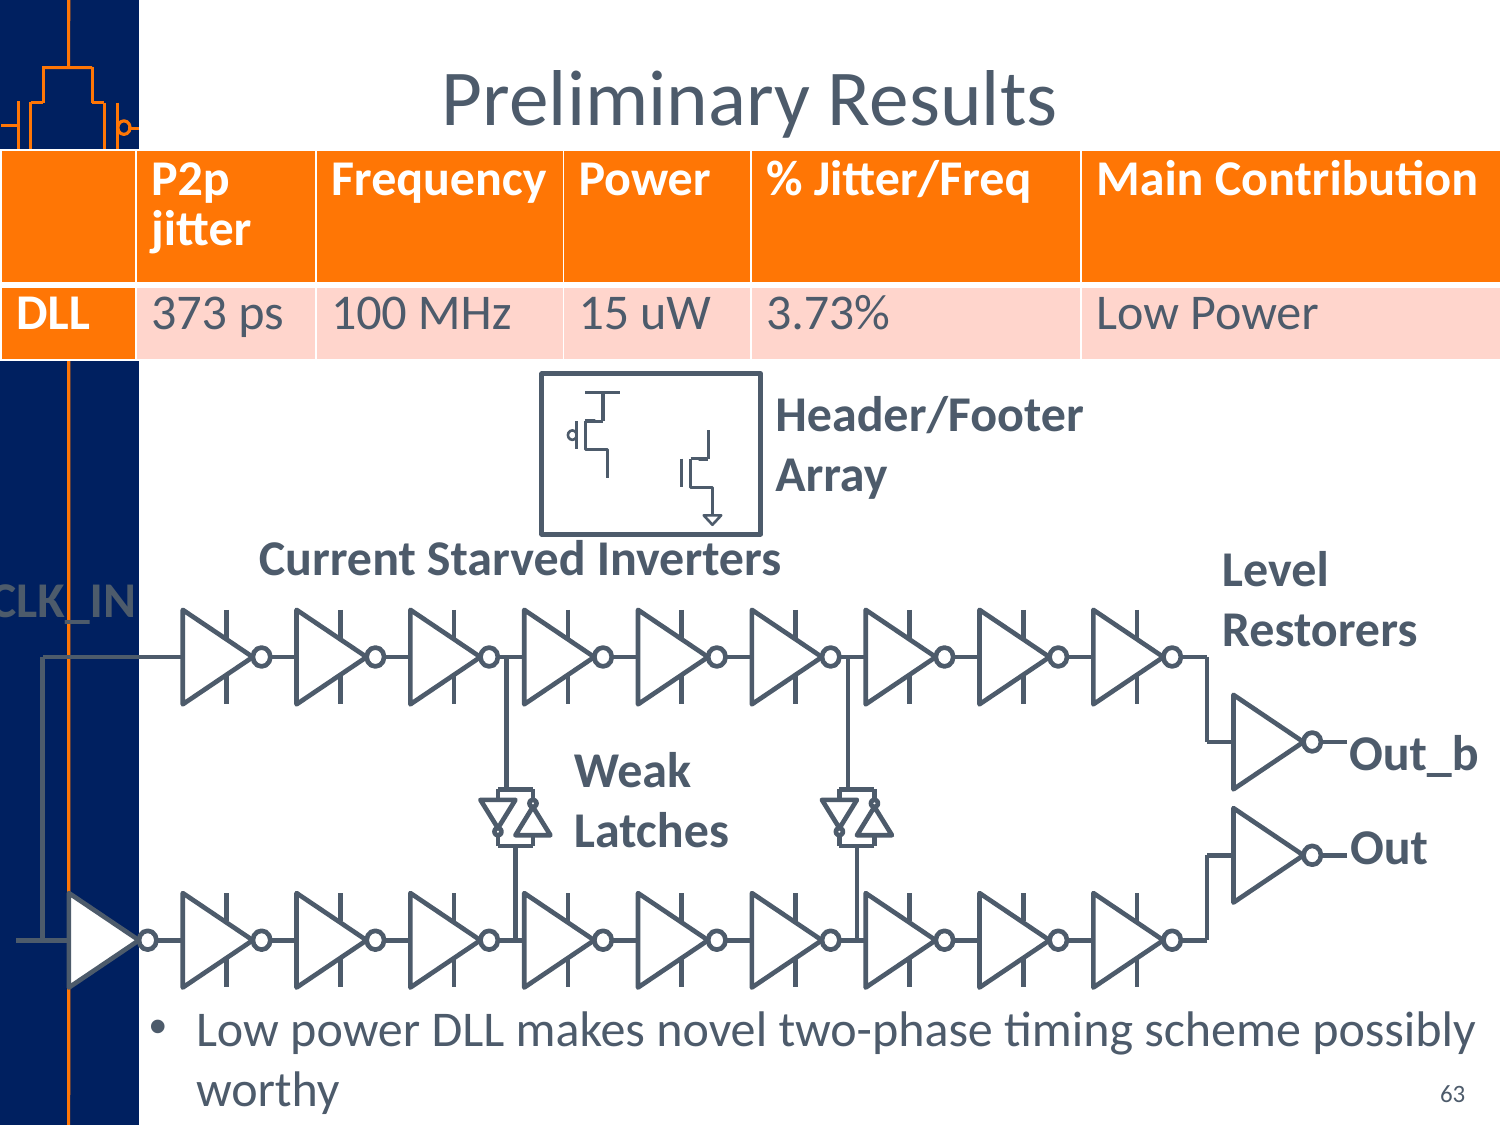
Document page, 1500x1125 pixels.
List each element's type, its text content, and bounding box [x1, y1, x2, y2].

text_box [0, 1000, 1500, 1125]
table_cell DLL [2, 288, 135, 359]
table_header Power [564, 151, 750, 282]
table_cell 373 ps [137, 288, 315, 359]
table_header Main Contribution [1082, 151, 1500, 282]
table_header [2, 151, 135, 282]
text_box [0, 373, 1500, 988]
table_header Frequency [317, 151, 563, 282]
table_cell 3.73% [752, 288, 1080, 359]
table_cell Low Power [1082, 288, 1500, 359]
slide_number 63 [1425, 1062, 1488, 1123]
text_box Low power DLL makes novel two-phase timing scheme possibly worthy [134, 1000, 1500, 1124]
table_header P2p jitter [137, 151, 315, 282]
table_cell 100 MHz [317, 288, 563, 359]
text_box Preliminary Results [0, 38, 1500, 149]
table_header % Jitter/Freq [752, 151, 1080, 282]
table_cell 15 uW [564, 288, 750, 359]
